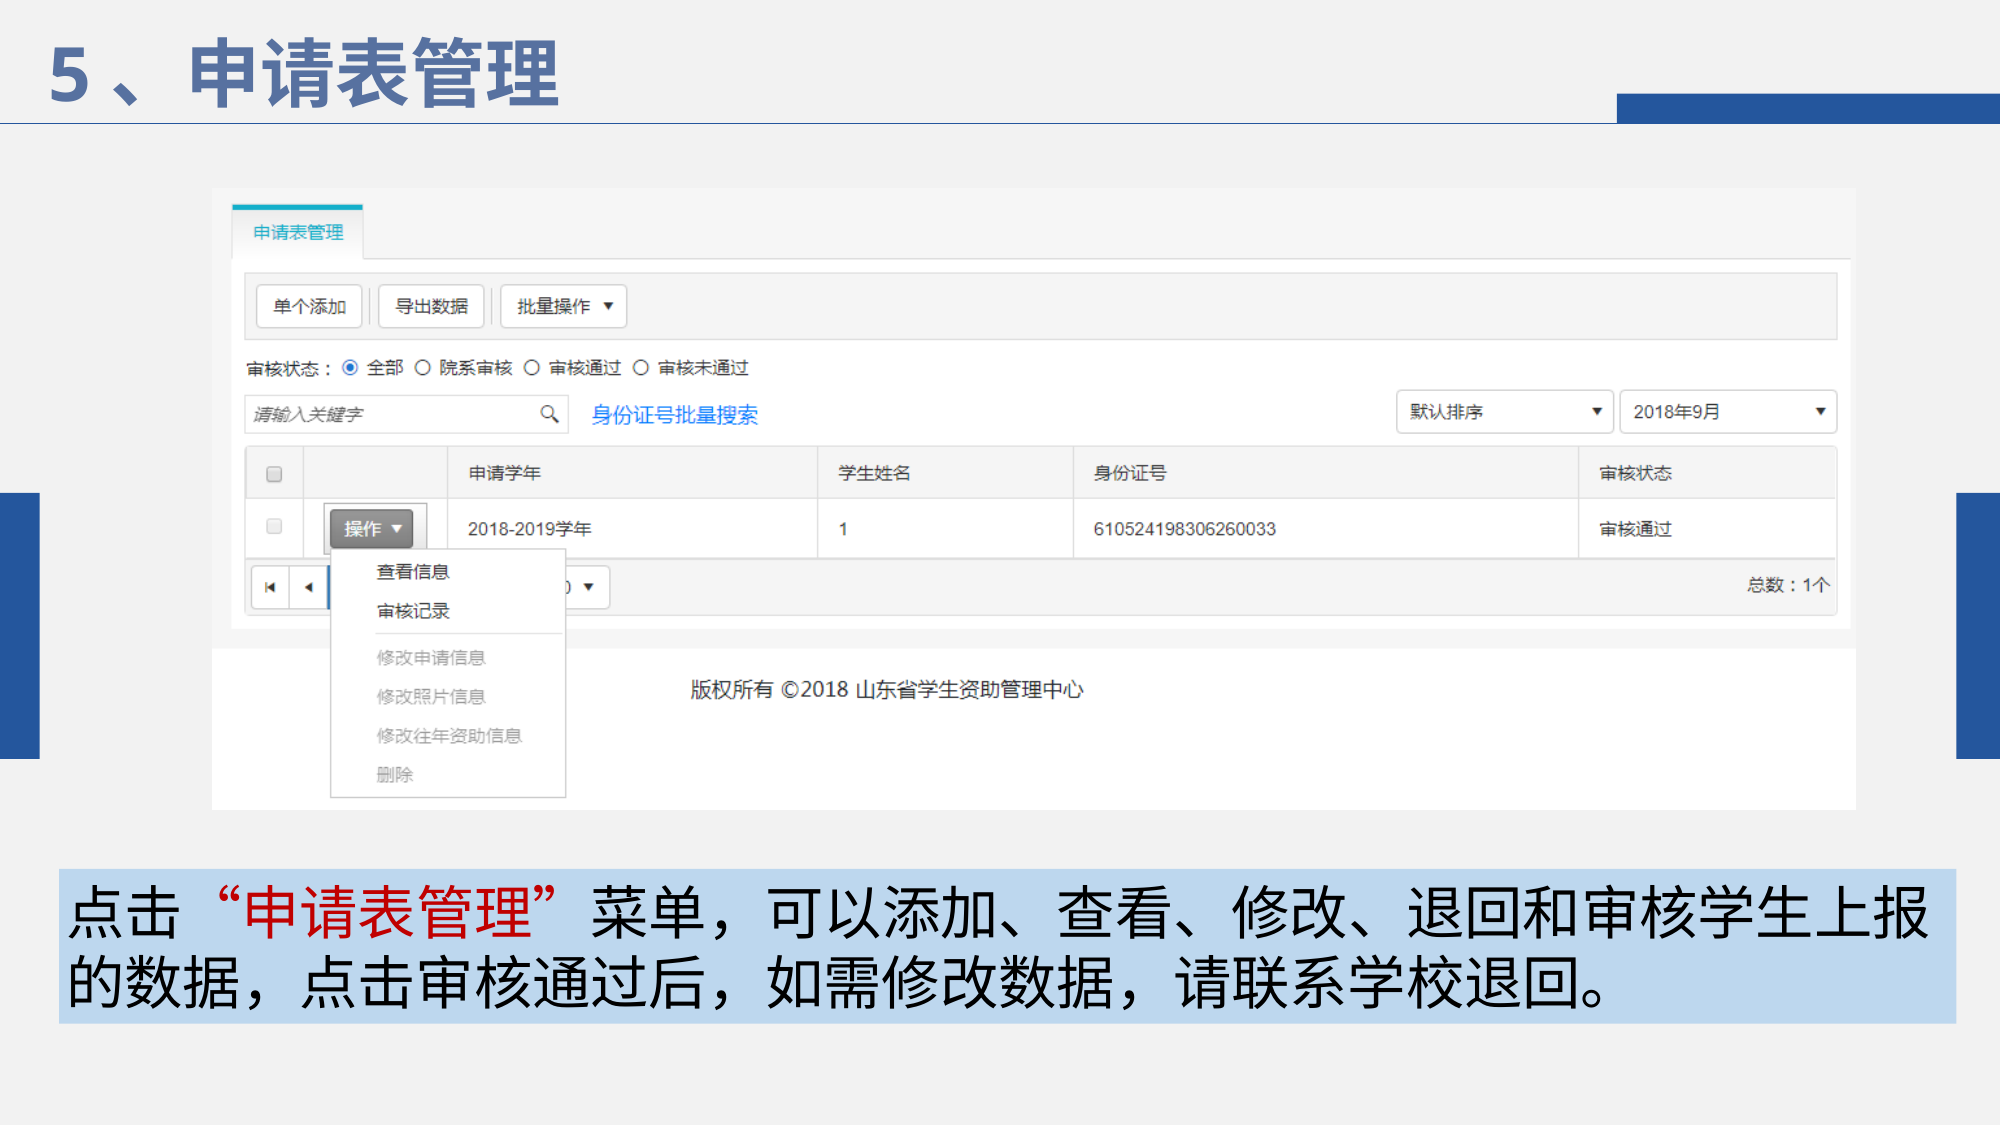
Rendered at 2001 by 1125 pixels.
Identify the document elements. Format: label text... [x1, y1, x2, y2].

text_box 点击“申请表管理”菜单，可以添加、查看、修改、退回和审核学生上报的数据，点击审核通过后，如需修改数据，请联系学校退回。 [59, 868, 1957, 1024]
text_box 5、申请表管理 [41, 19, 1959, 314]
text_box [1956, 492, 2000, 759]
picture [212, 188, 1856, 810]
text_box [0, 492, 40, 759]
